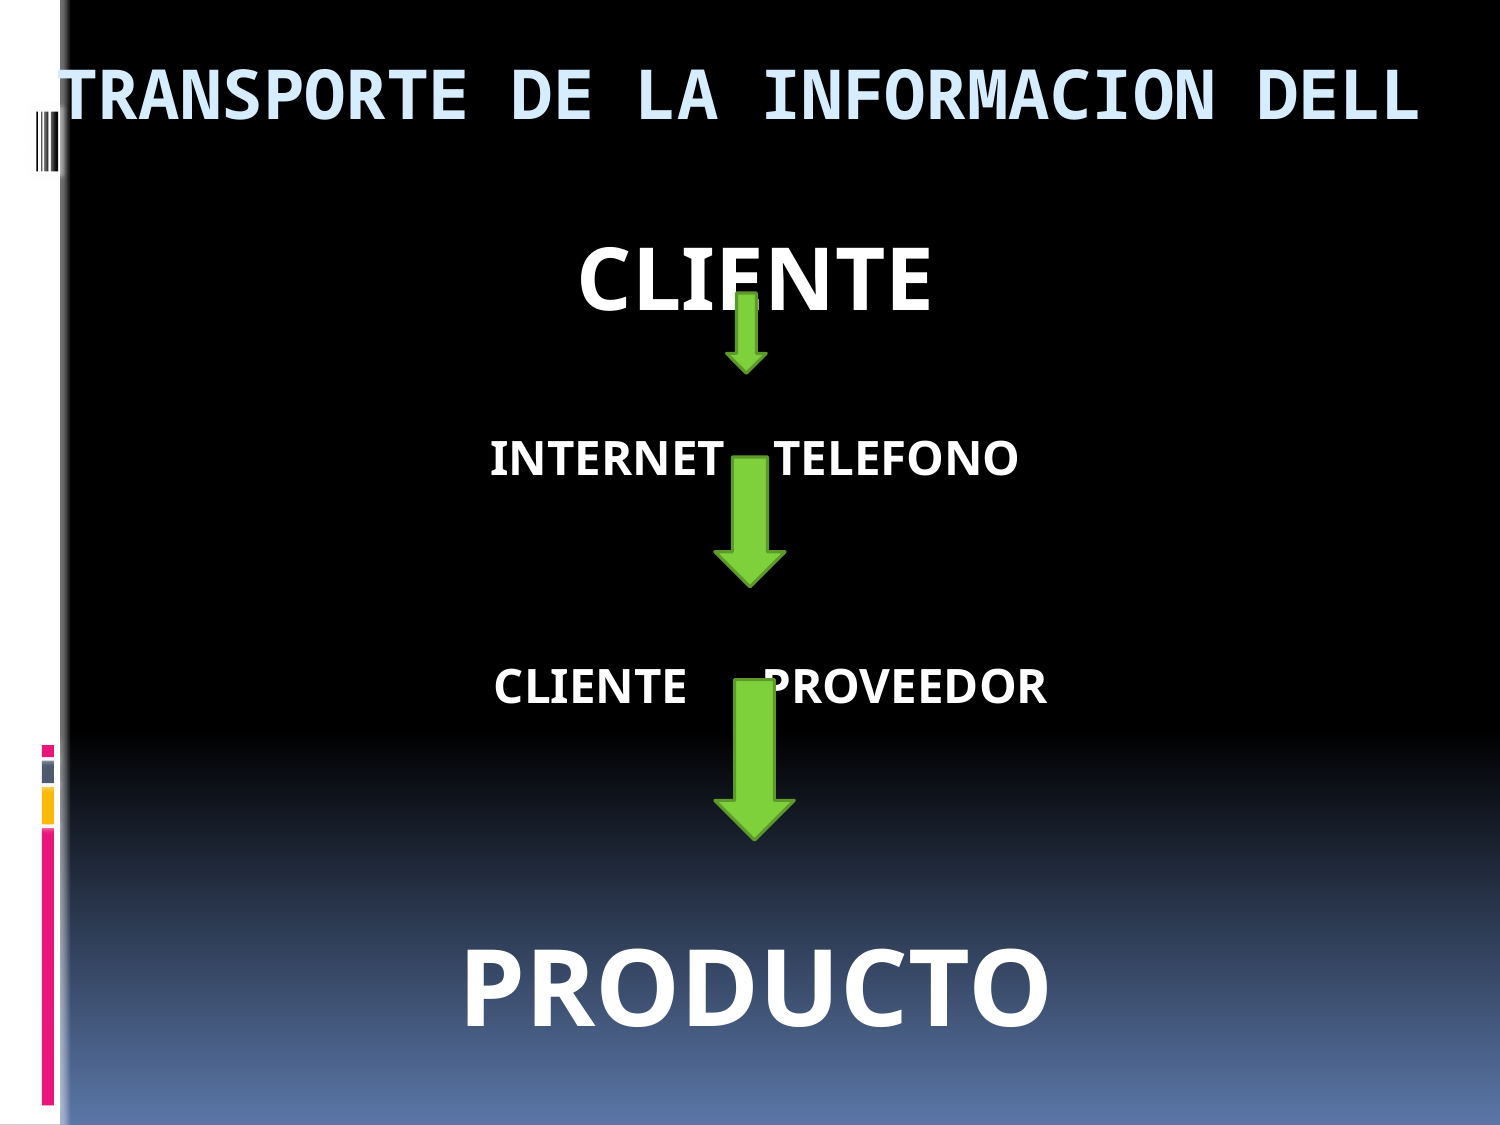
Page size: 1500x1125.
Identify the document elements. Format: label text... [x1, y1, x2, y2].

title TRANSPORTE DE LA INFORMACION DELL [41, 42, 1459, 220]
text_box [713, 678, 796, 842]
text_box [725, 291, 768, 375]
text_box [713, 455, 787, 588]
subtitle CLIENTE INTERNET – TELEFONO CLIENTE PROVEEDOR PRODUCTO [128, 164, 1381, 1062]
